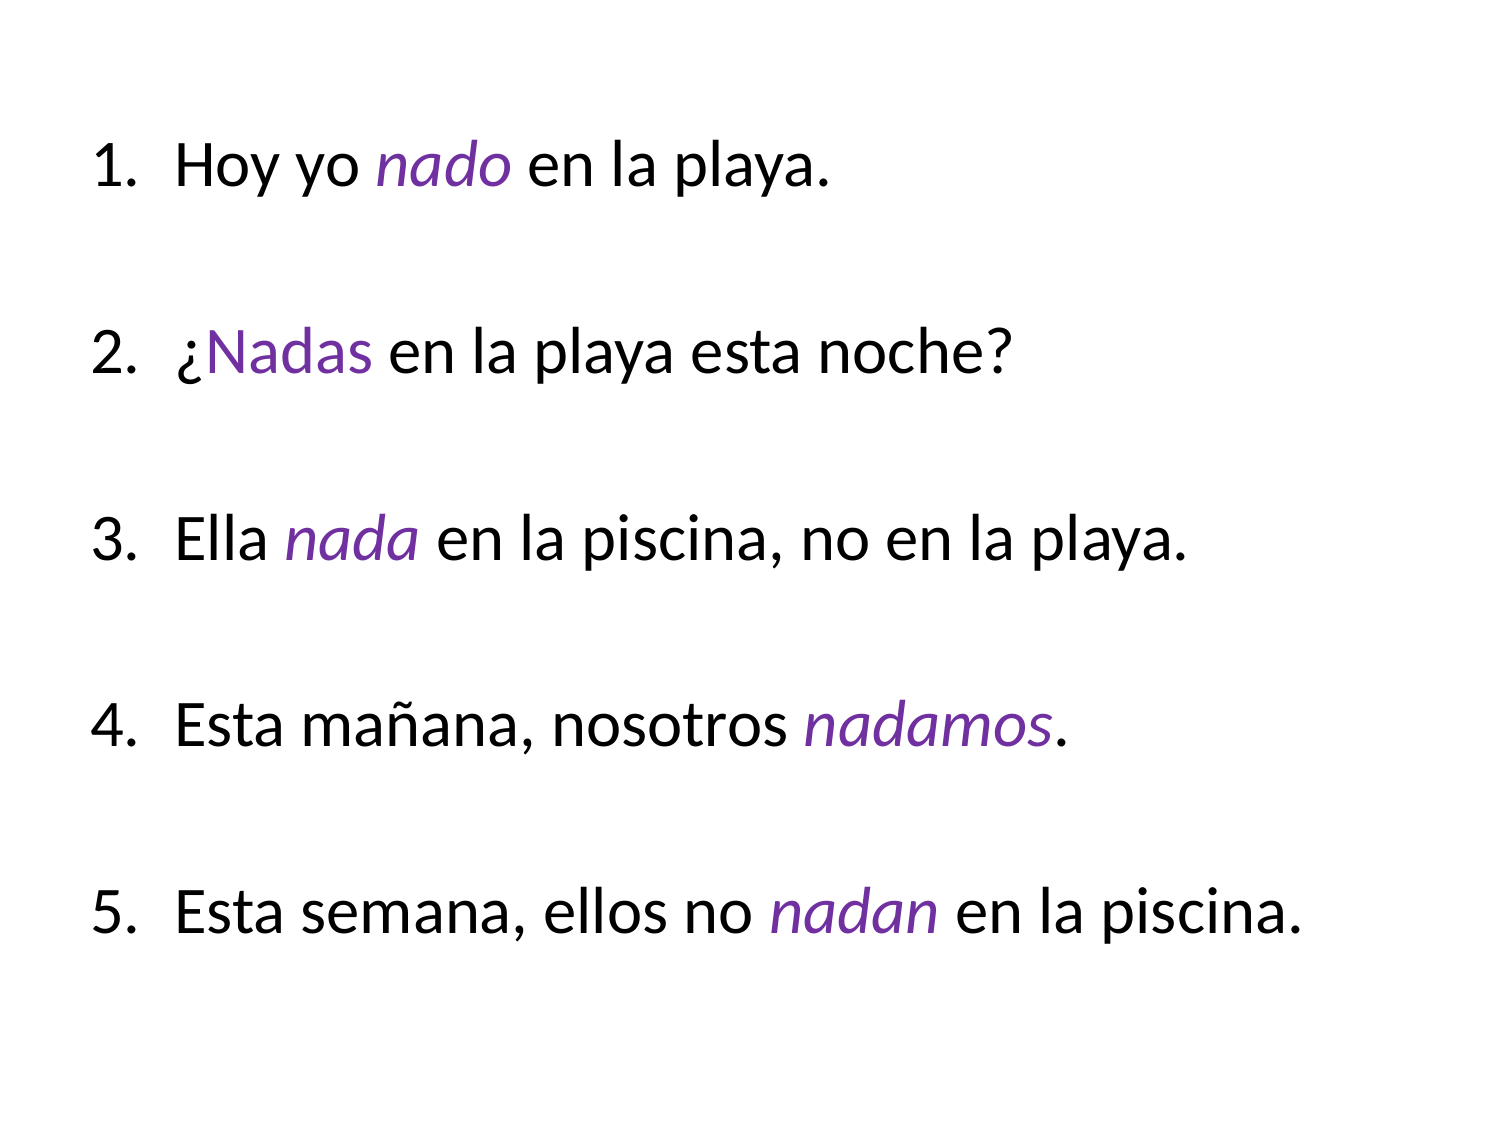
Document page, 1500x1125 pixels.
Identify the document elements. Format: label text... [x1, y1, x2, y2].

list Hoy yo nado en la playa. ¿Nadas en la playa esta noche? Ella nada en la piscina, no en la playa. Esta mañana, nosotros nadamos. Esta semana, ellos no nadan en la piscina. [75, 112, 1425, 1005]
